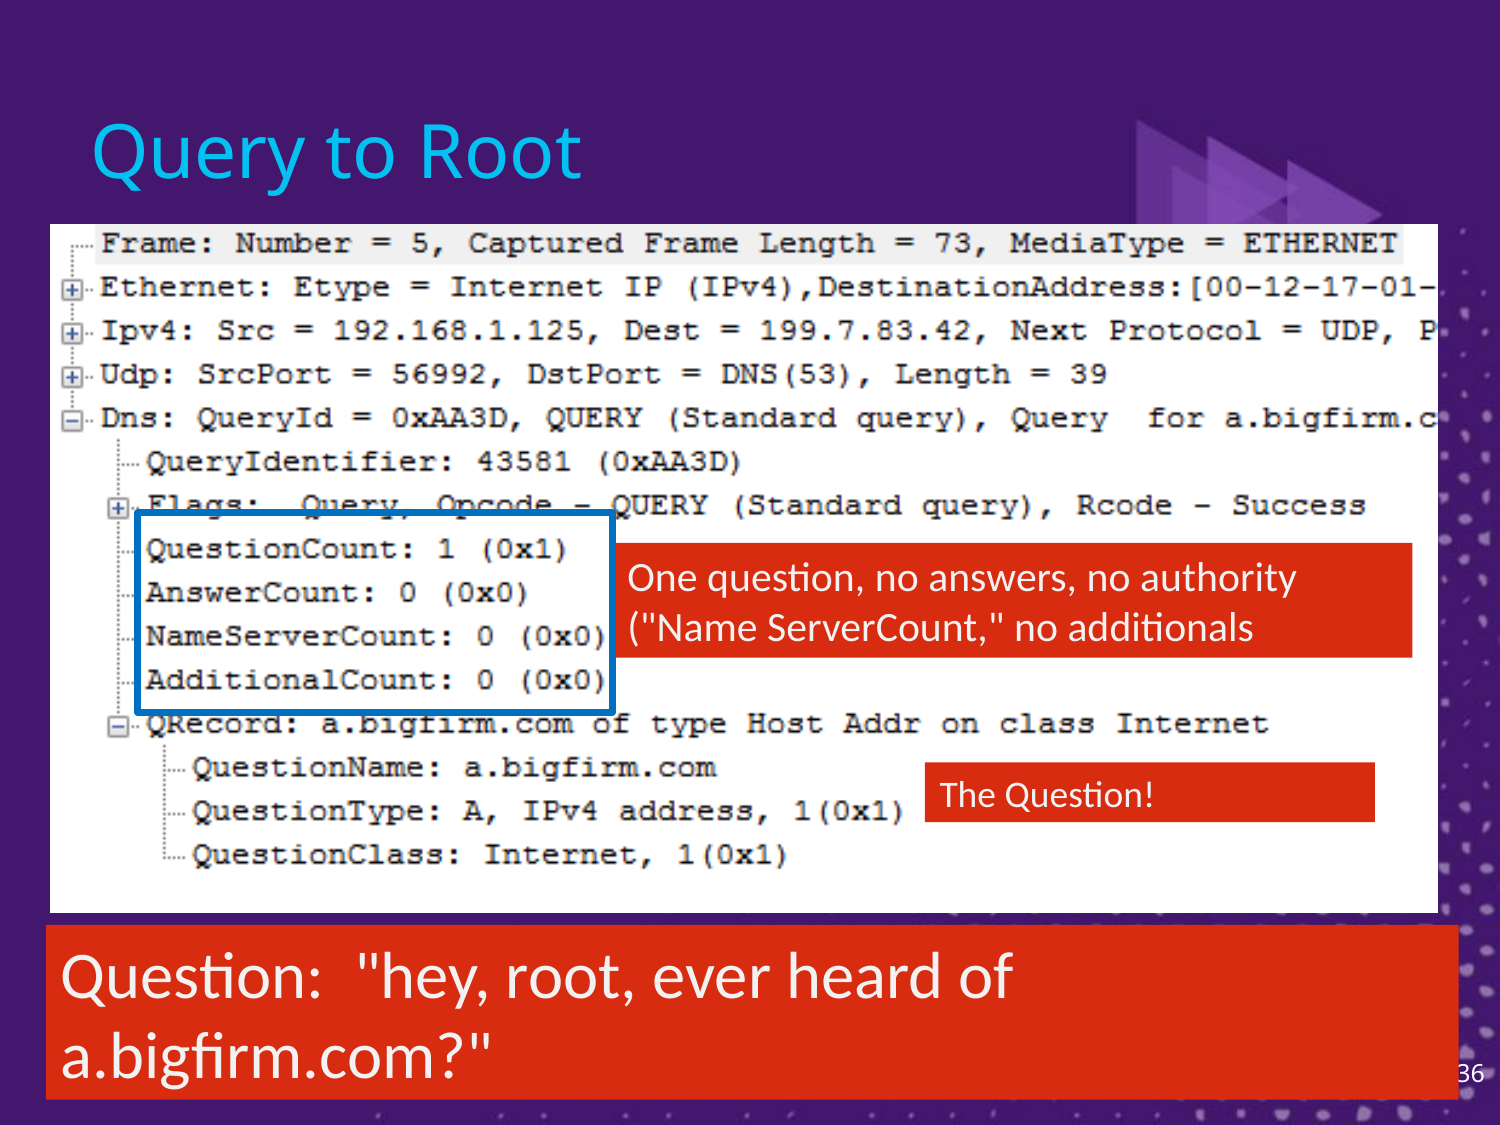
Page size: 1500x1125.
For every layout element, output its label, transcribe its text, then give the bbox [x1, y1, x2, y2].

text_box Question: "hey, root, ever heard of a.bigfirm.com?" [46, 924, 1459, 1100]
title Query to Root [75, 54, 1425, 223]
picture [0, 0, 1500, 1125]
slide_number 36 [1187, 1037, 1500, 1113]
